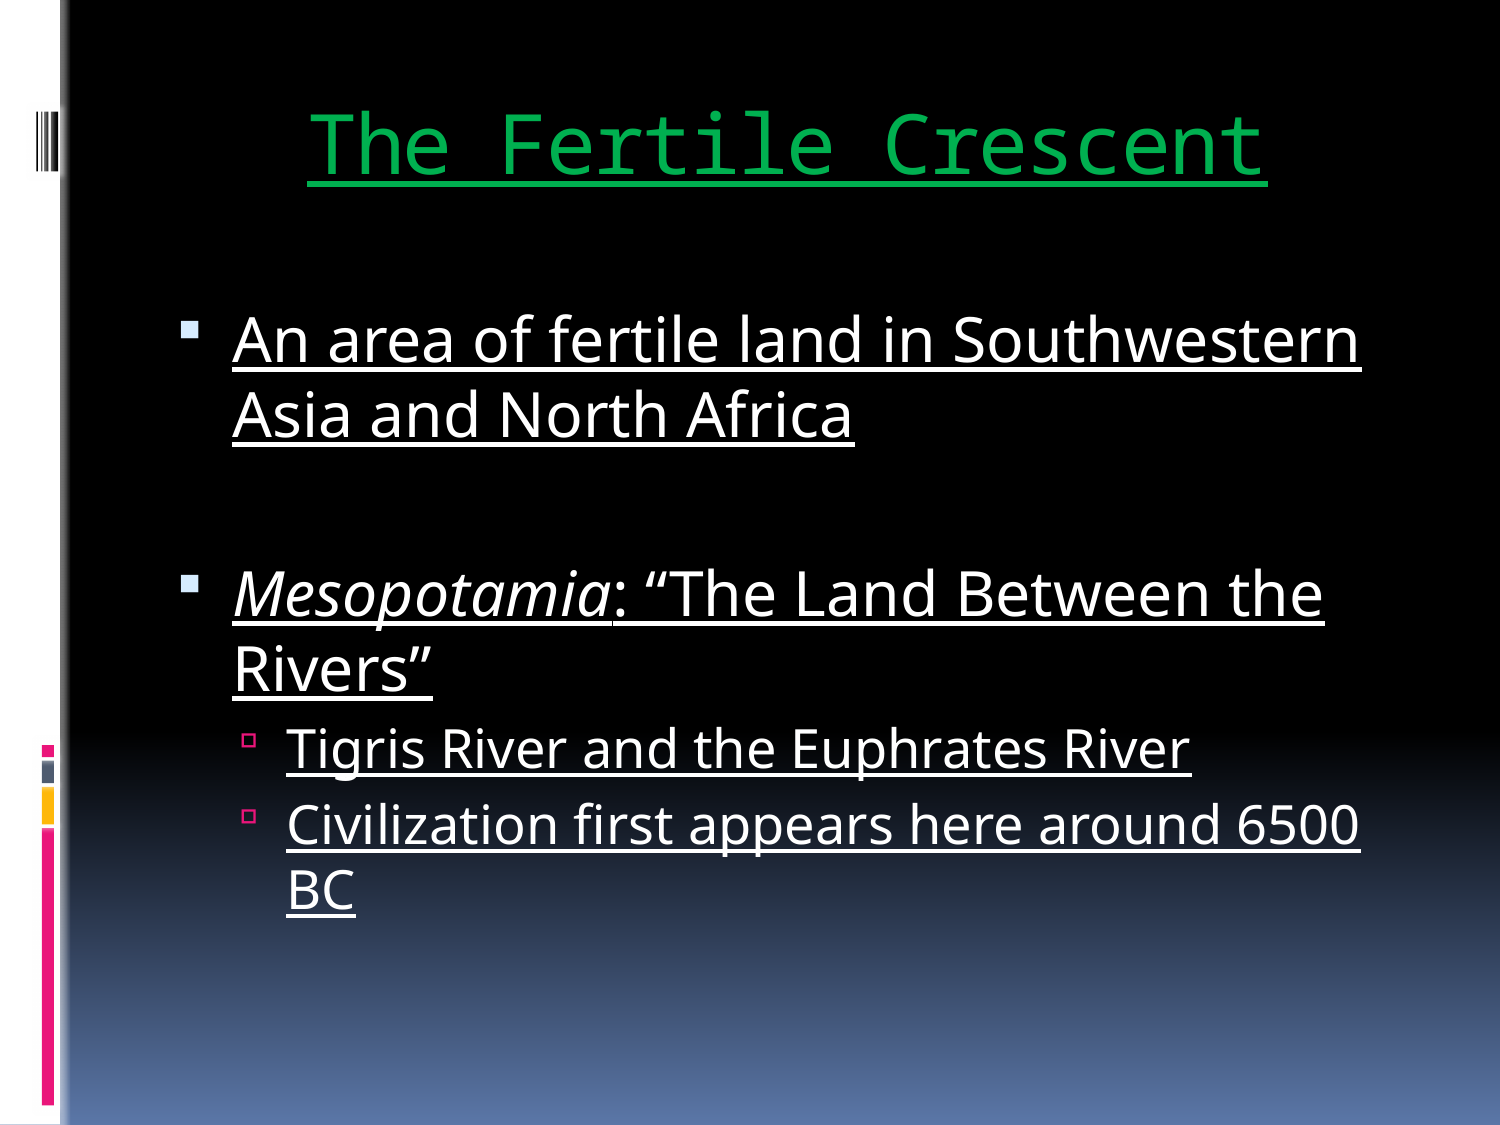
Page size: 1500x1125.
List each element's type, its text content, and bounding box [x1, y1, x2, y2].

list An area of fertile land in Southwestern Asia and North Africa Mesopotamia: “The Land Between the Rivers” Tigris River and the Euphrates River Civilization first appears here around 6500 BC [150, 292, 1425, 1043]
title The Fertile Crescent [150, 83, 1425, 234]
